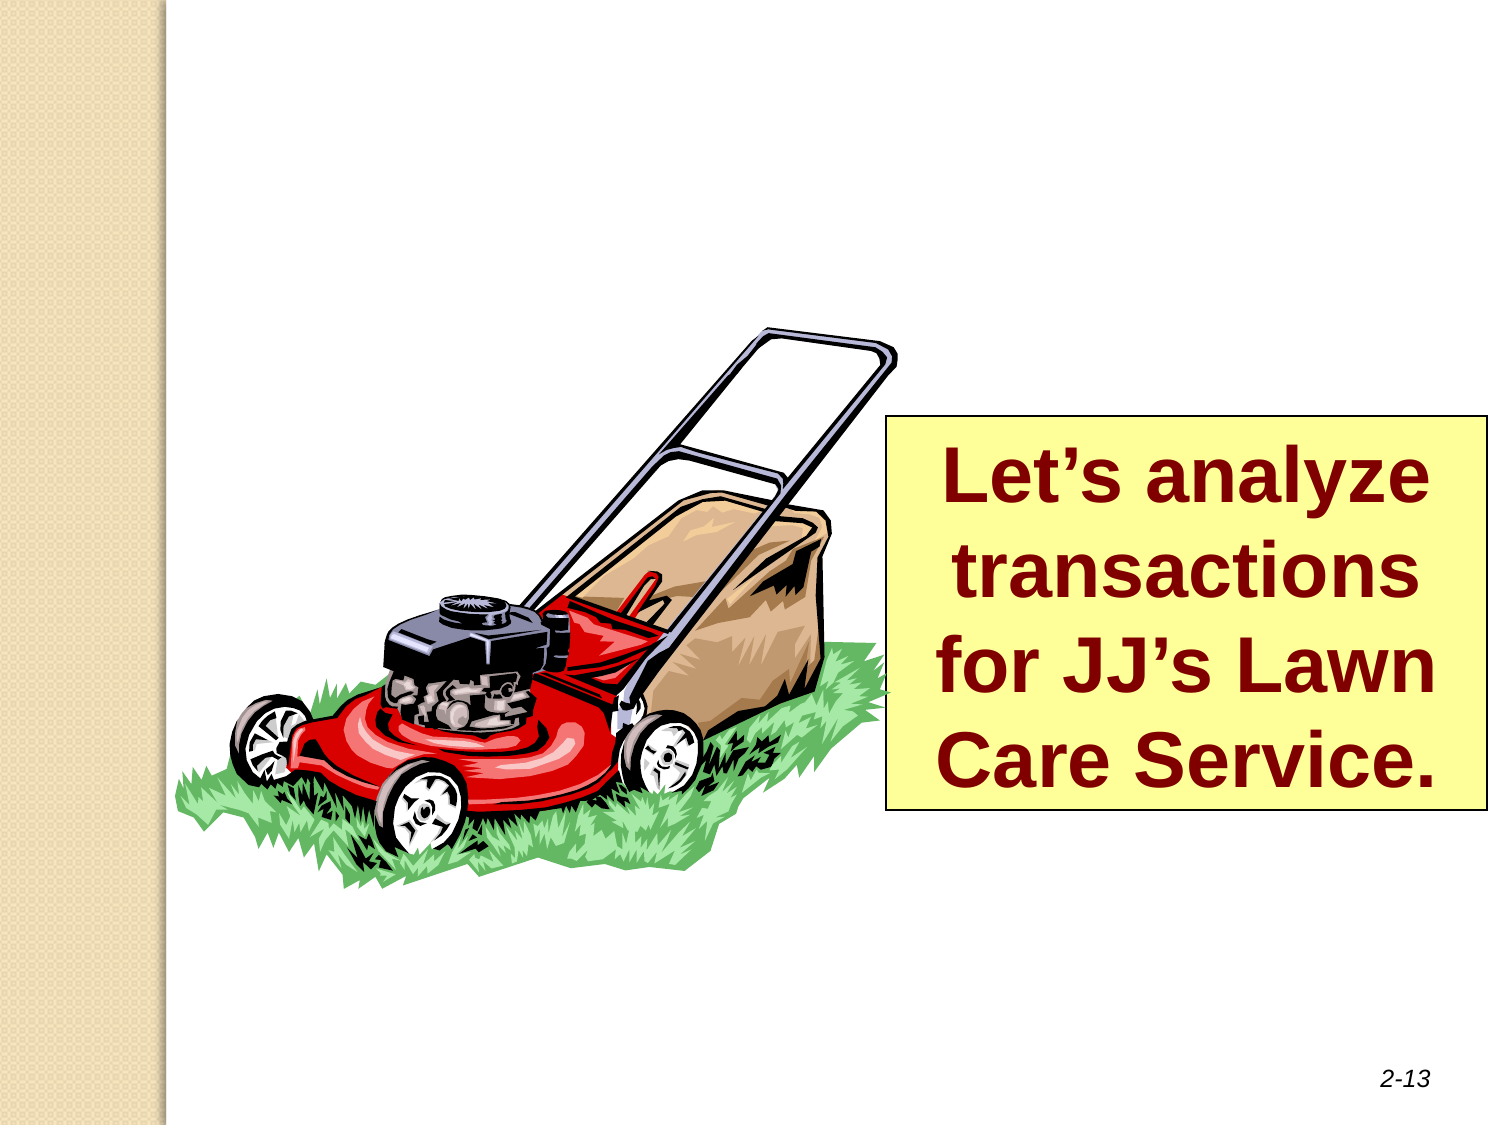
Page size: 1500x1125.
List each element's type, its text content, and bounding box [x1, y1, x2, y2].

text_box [174, 324, 904, 895]
text_box Let’s analyze transactions for JJ’s Lawn Care Service. [910, 415, 1488, 811]
